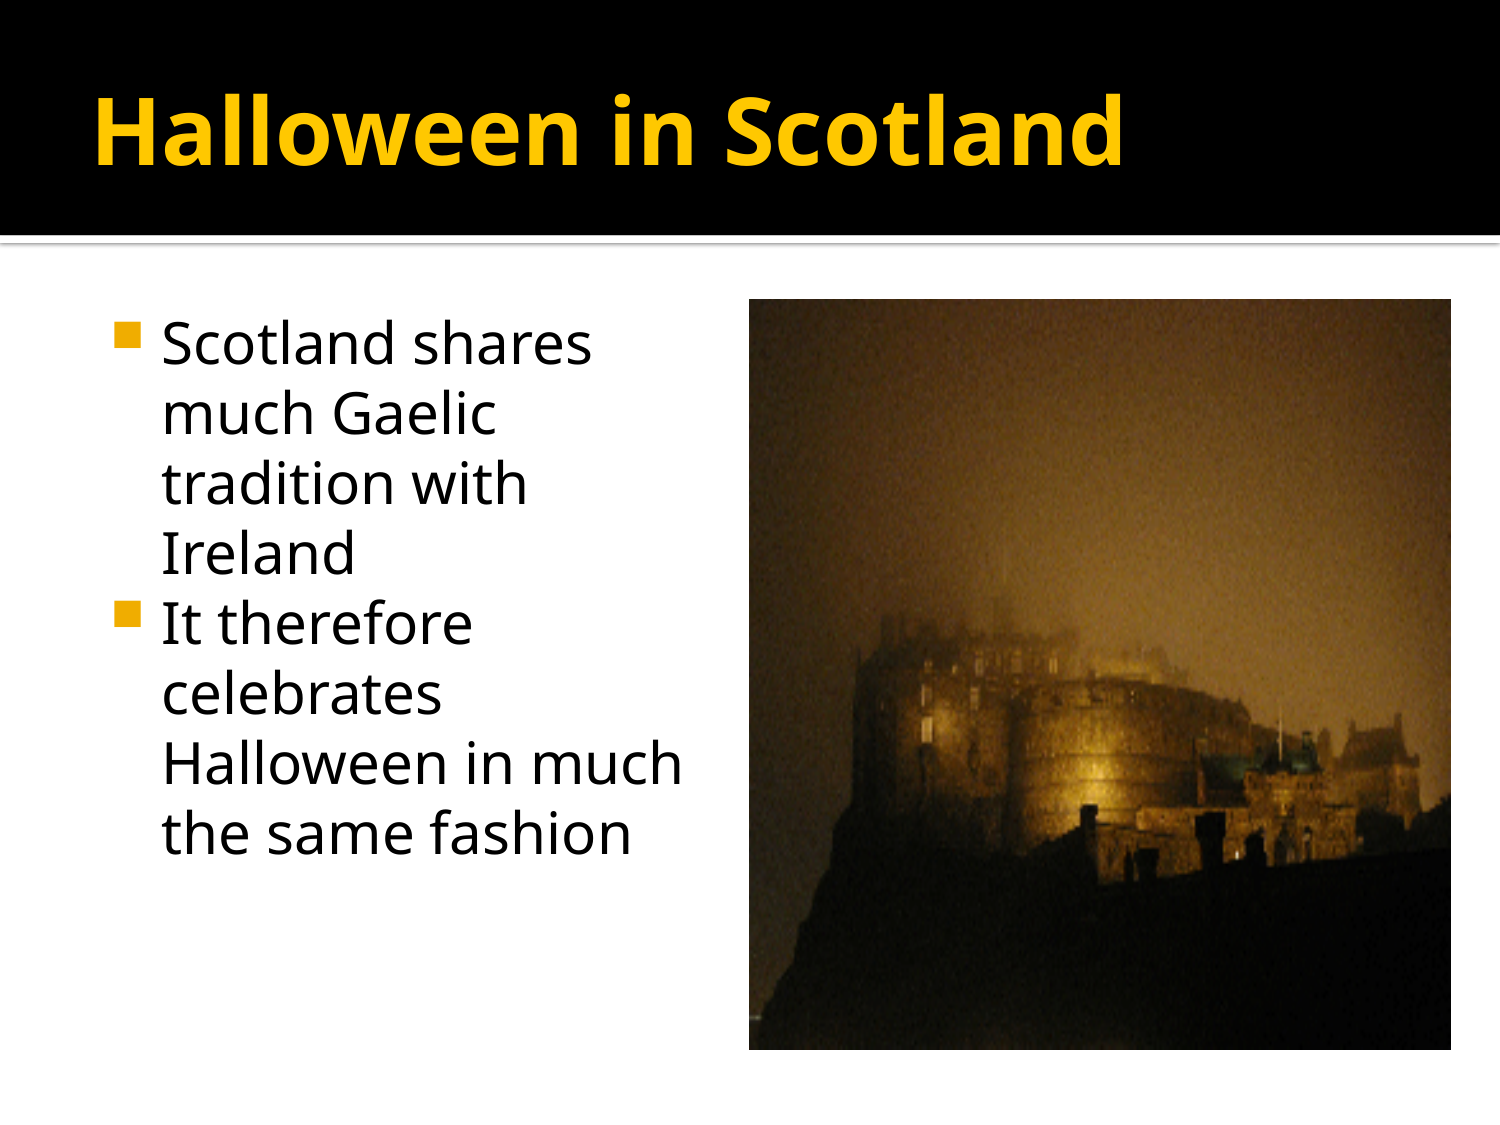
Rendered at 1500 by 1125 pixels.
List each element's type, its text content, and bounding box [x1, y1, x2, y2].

title Halloween in Scotland [75, 24, 1425, 231]
list Scotland shares much Gaelic tradition with Ireland It therefore celebrates Halloween in much the same fashion [74, 290, 738, 1050]
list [749, 299, 1451, 1050]
